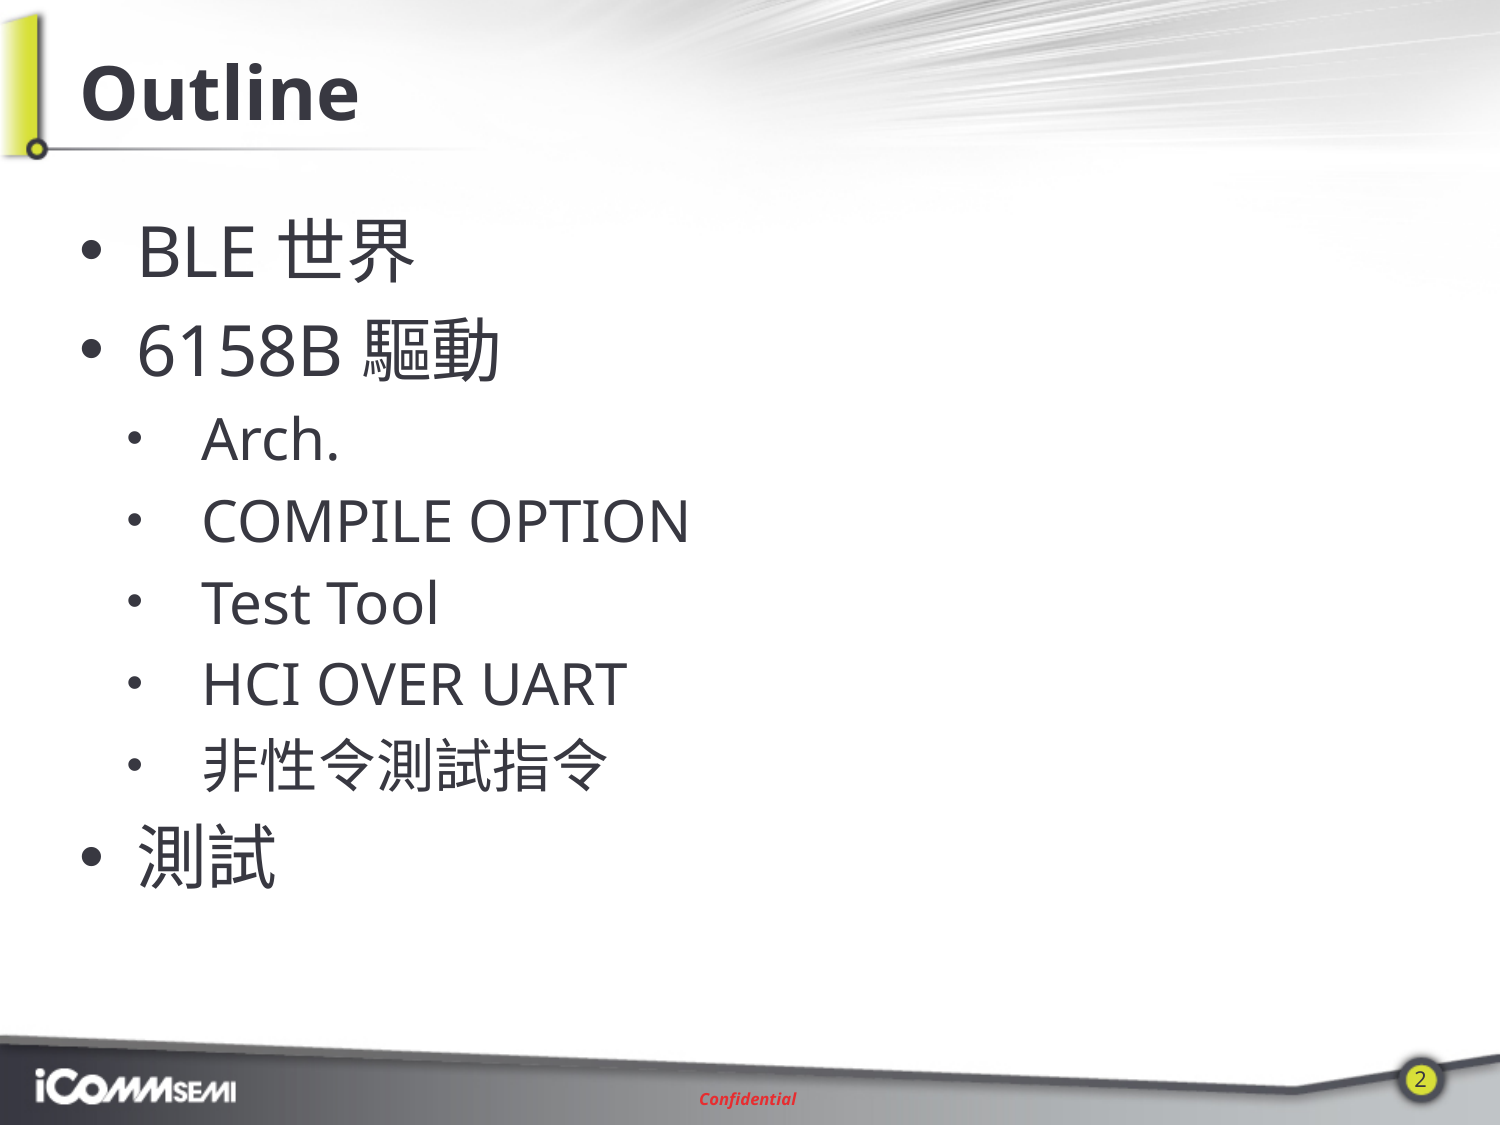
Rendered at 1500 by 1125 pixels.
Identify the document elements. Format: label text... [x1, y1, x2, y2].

list BLE世界 6158B驅動 Arch. COMPILE OPTION Test Tool HCI OVER UART 非性令測試指令 測試 [64, 199, 1436, 1032]
title Outline [64, 31, 1436, 149]
picture [0, 0, 1500, 1125]
